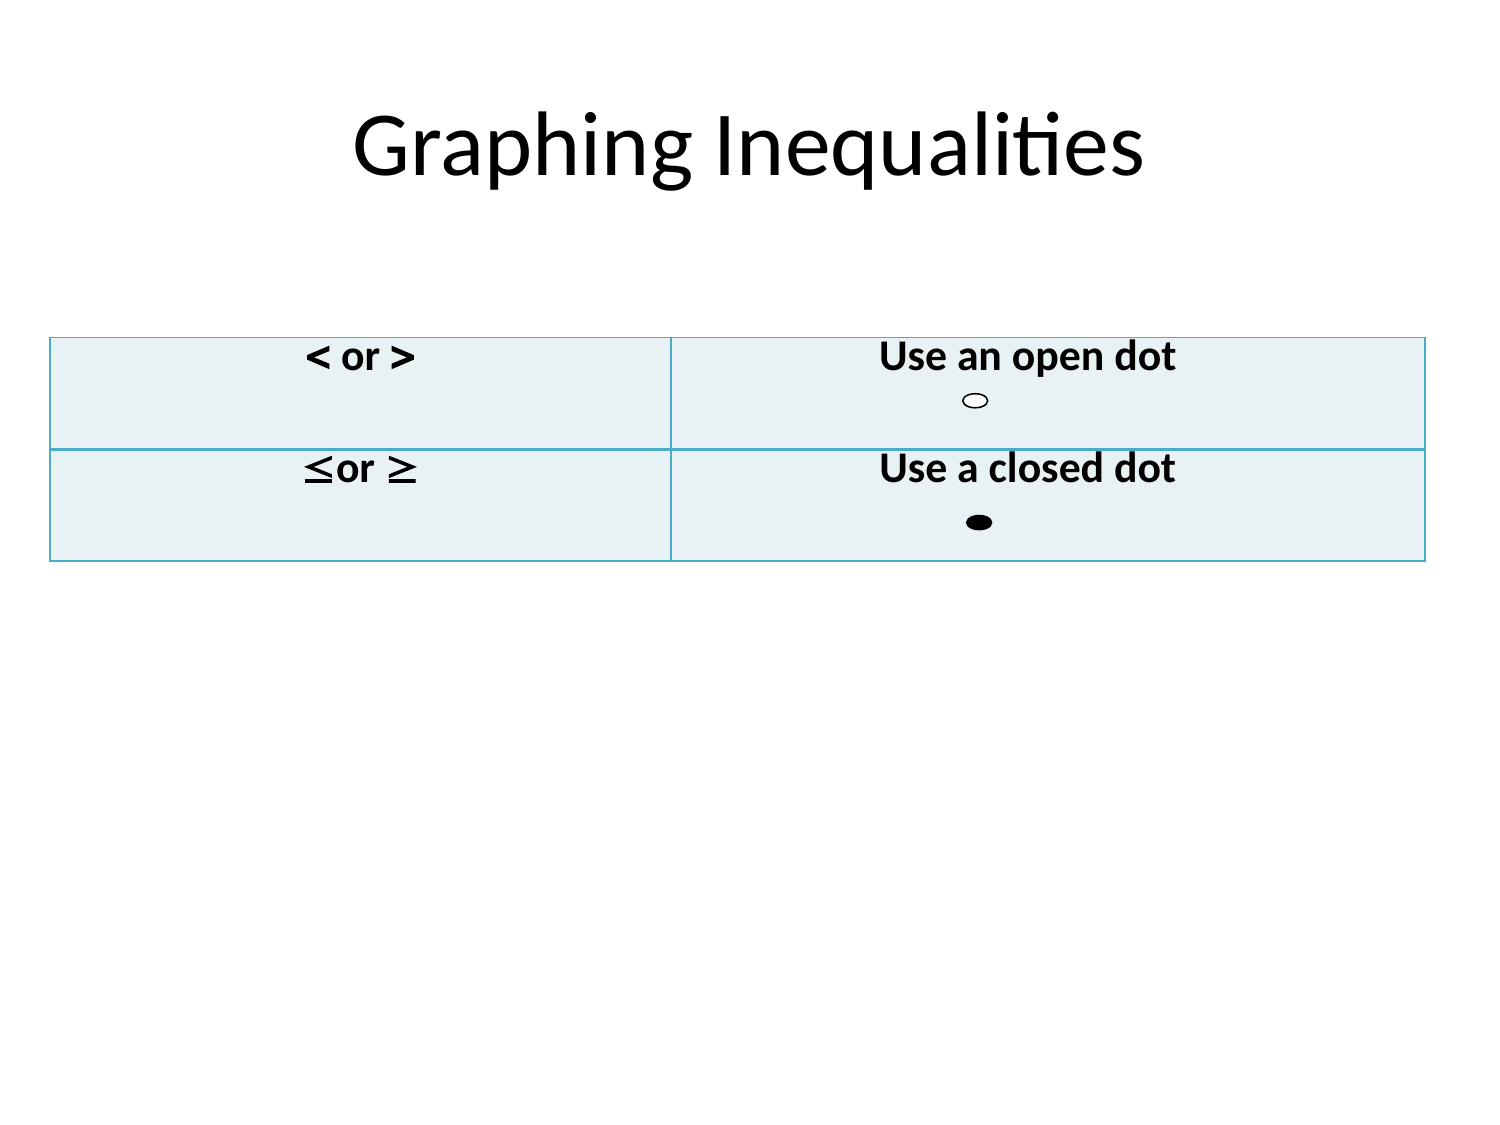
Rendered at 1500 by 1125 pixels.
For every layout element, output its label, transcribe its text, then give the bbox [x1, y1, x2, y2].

table_header Use an open dot [672, 338, 1424, 448]
text_box [966, 515, 992, 530]
text_box [962, 393, 988, 408]
title Graphing Inequalities [75, 45, 1425, 233]
table_cell Use a closed dot [672, 451, 1424, 560]
table_header  or  [51, 338, 670, 448]
table_cell or  [51, 451, 670, 560]
